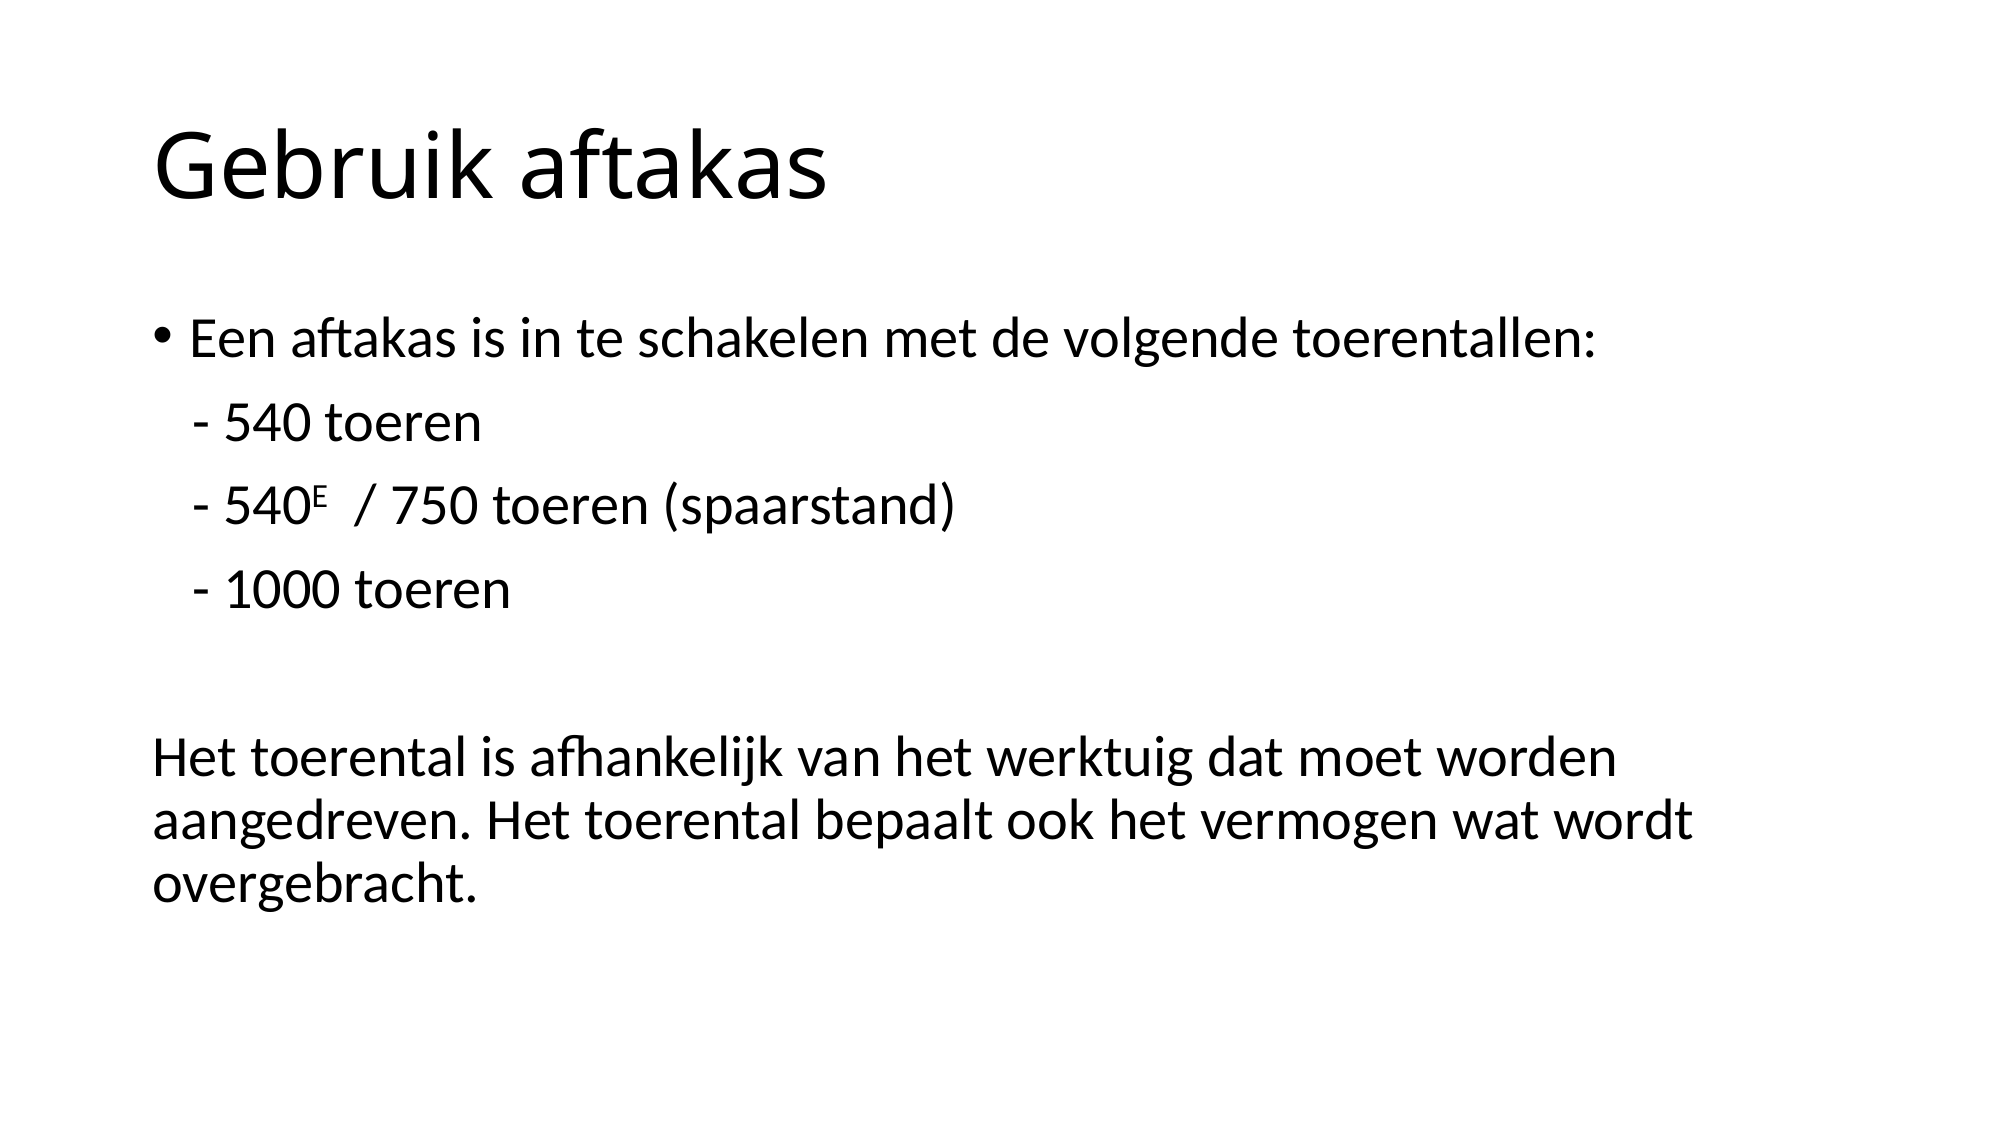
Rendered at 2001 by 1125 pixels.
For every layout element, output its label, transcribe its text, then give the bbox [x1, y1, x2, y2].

list Een aftakas is in te schakelen met de volgende toerentallen: - 540 toeren - 540E / 750 toeren (spaarstand) - 1000 toeren Het toerental is afhankelijk van het werktuig dat moet worden aangedreven. Het toerental bepaalt ook het vermogen wat wordt overgebracht. [137, 299, 1863, 1014]
title Gebruik aftakas [137, 59, 1863, 278]
